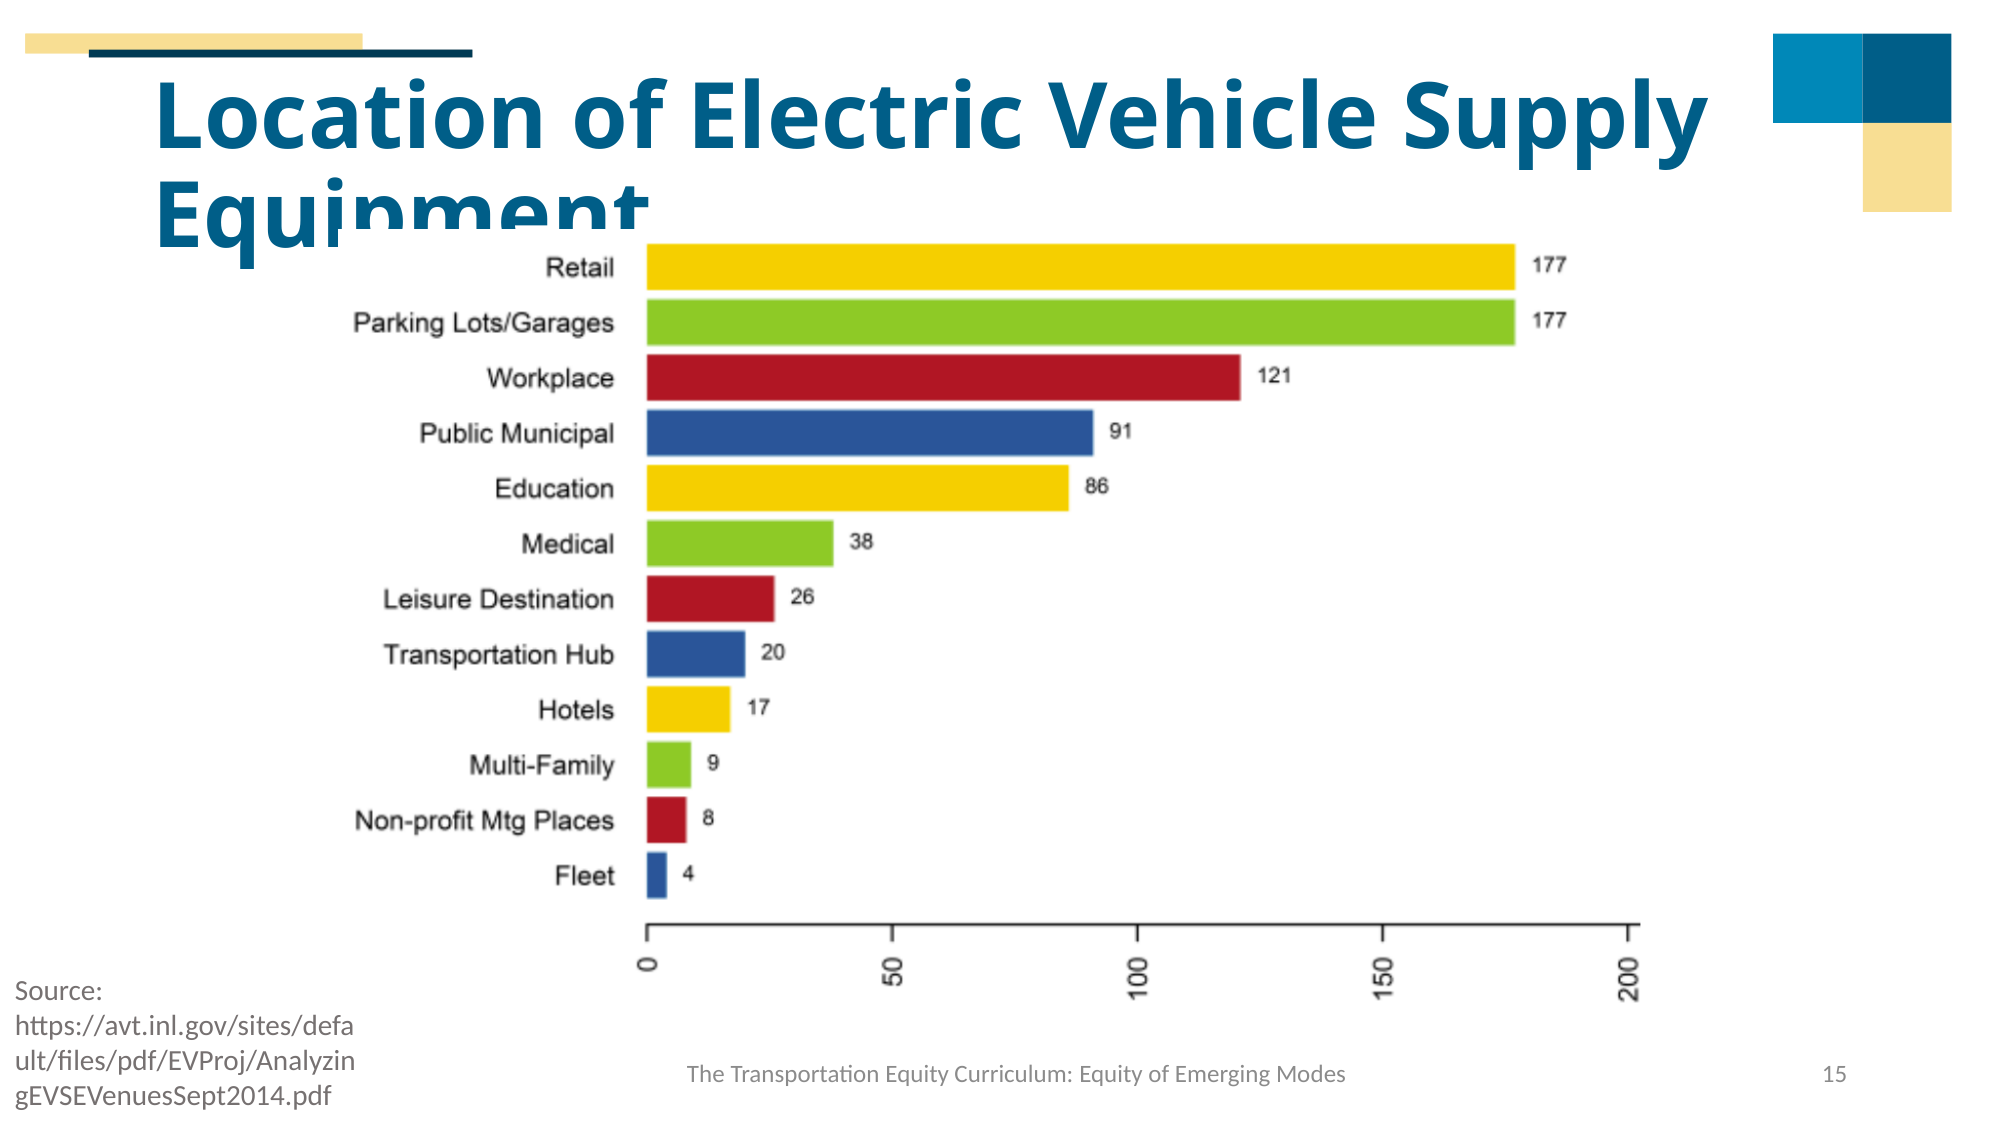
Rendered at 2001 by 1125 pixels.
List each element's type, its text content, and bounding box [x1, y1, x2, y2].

picture [338, 229, 1662, 1012]
footer The Transportation Equity Curriculum: Equity of Emerging Modes [662, 1042, 1372, 1103]
title Location of Electric Vehicle Supply Equipment [137, 59, 1863, 278]
slide_number 15 [1412, 1042, 1863, 1103]
text_box Source: https://avt.inl.gov/sites/default/files/pdf/EVProj/AnalyzingEVSEVenuesSept2014.pdf [0, 964, 378, 1119]
